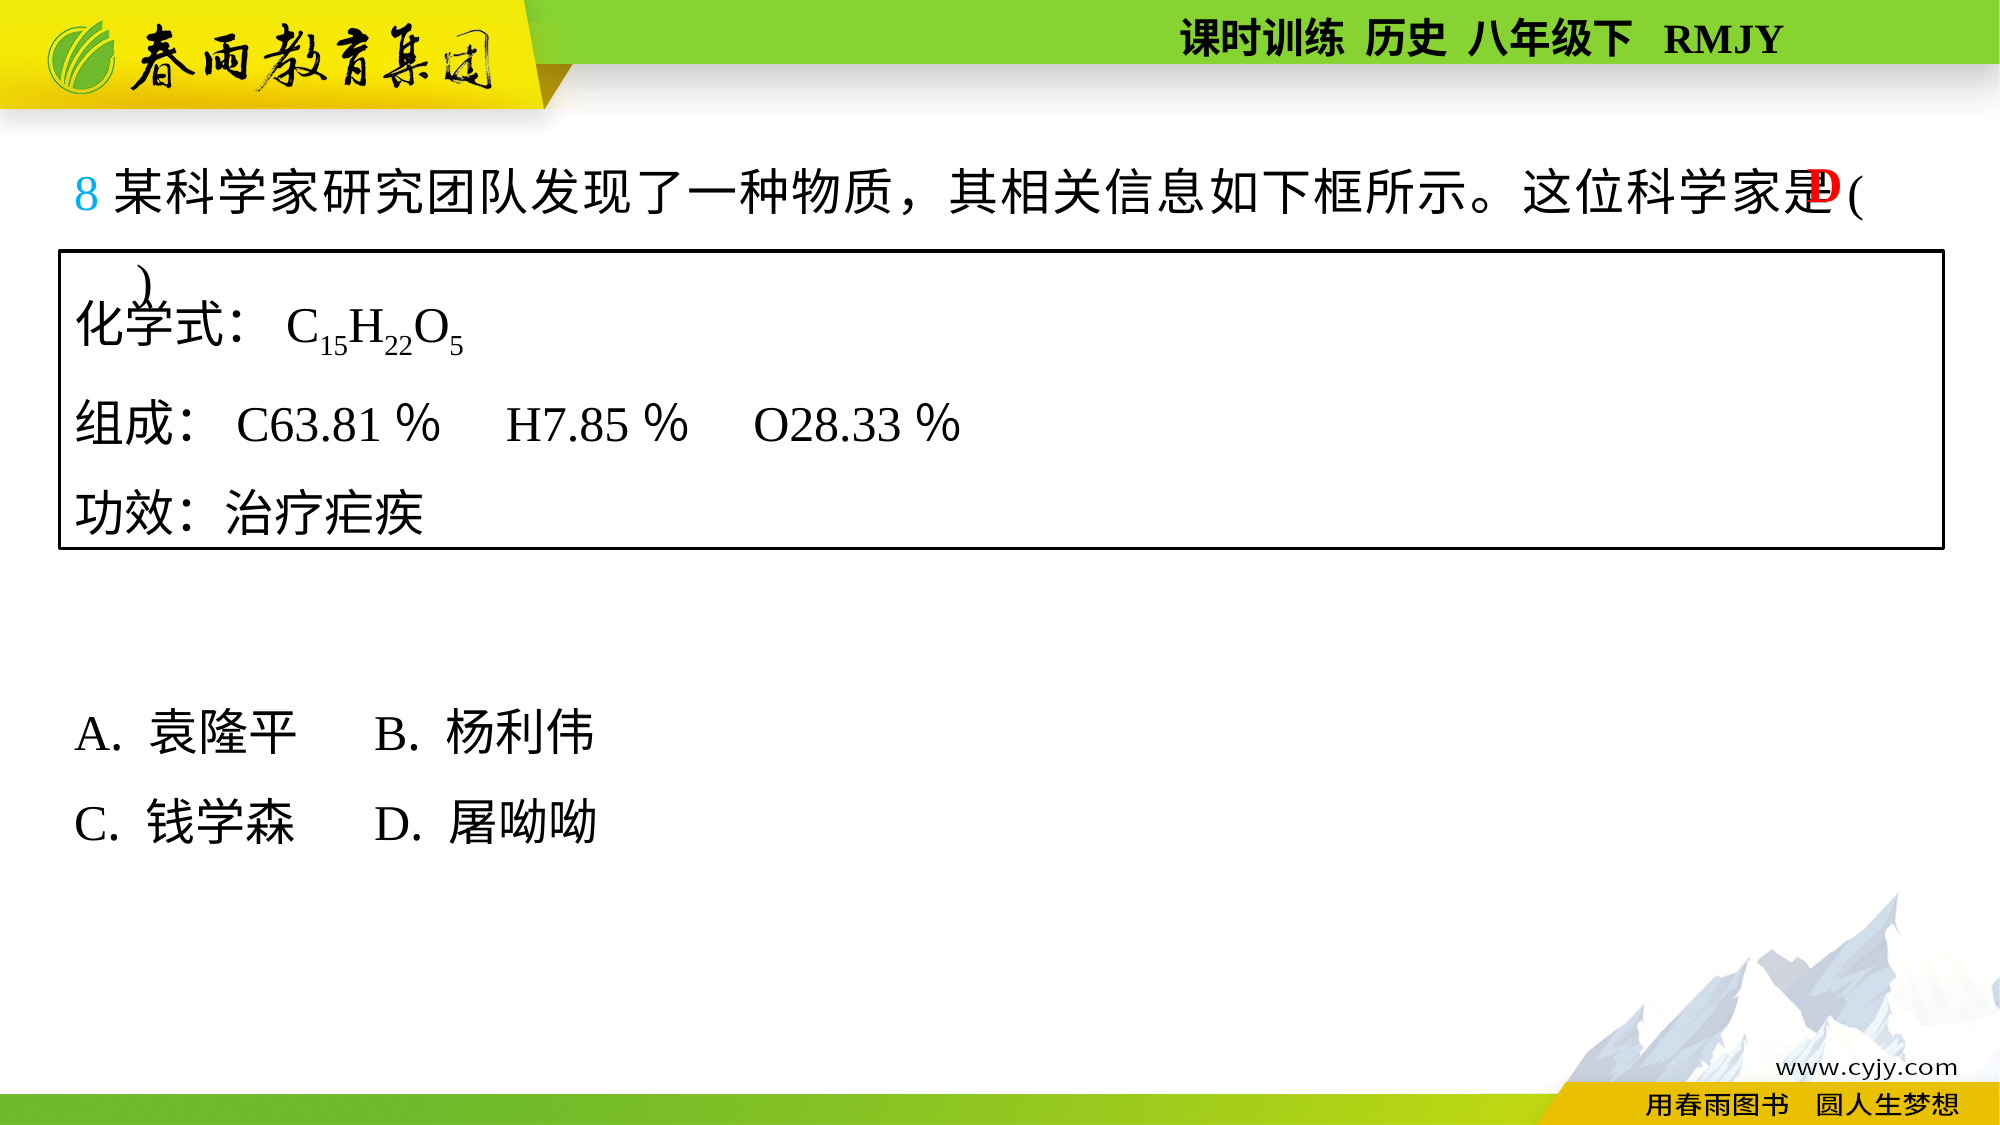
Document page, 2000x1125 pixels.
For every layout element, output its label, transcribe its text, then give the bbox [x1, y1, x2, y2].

picture [0, 0, 2000, 1125]
text_box 化学式：C15H22O5 组成：C63.81％ H7.85％ O28.33％ 功效：治疗疟疾 [59, 251, 1944, 549]
list 8某科学家研究团队发现了一种物质，其相关信息如下框所示。这位科学家是( ) A. 袁隆平 B. 杨利伟 C. 钱学森 D. 屠呦呦 [59, 549, 1944, 774]
text_box D [1791, 145, 1858, 221]
list 8某科学家研究团队发现了一种物质，其相关信息如下框所示。这位科学家是( ) A. 袁隆平 B. 杨利伟 C. 钱学森 D. 屠呦呦 [59, 122, 1944, 251]
